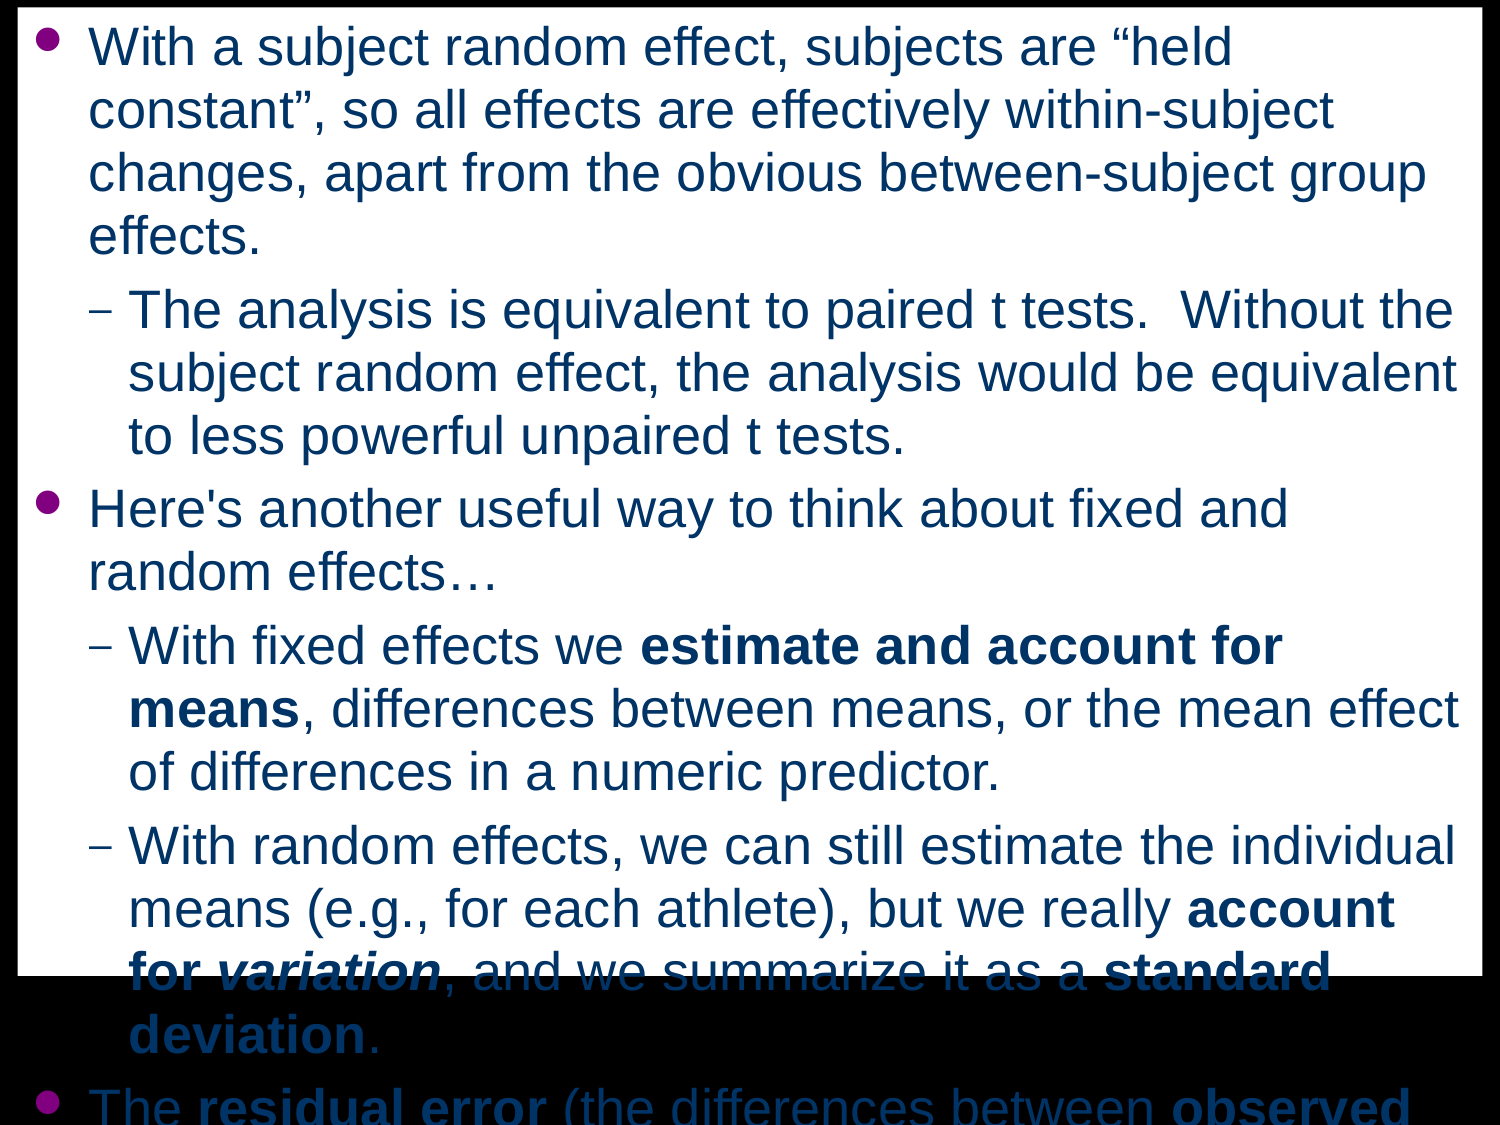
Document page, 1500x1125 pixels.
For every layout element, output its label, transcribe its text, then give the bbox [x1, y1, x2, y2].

list With a subject random effect, subjects are “held constant”, so all effects are effectively within-subject changes, apart from the obvious between-subject group effects. The analysis is equivalent to paired t tests. Without the subject random effect, the analysis would be equivalent to less powerful unpaired t tests. Here's another useful way to think about fixed and random effects… With fixed effects we estimate and account for means, differences between means, or the mean effect of differences in a numeric predictor. With random effects, we can still estimate the individual means (e.g., for each athlete), but we really account for variation, and we summarize it as a standard deviation. The residual error (the differences between observed and predicted values) is a random effect. You can have different residual SD for different clusters of data between or within athletes. Example: more error when athletes are younger. [17, 7, 1483, 976]
